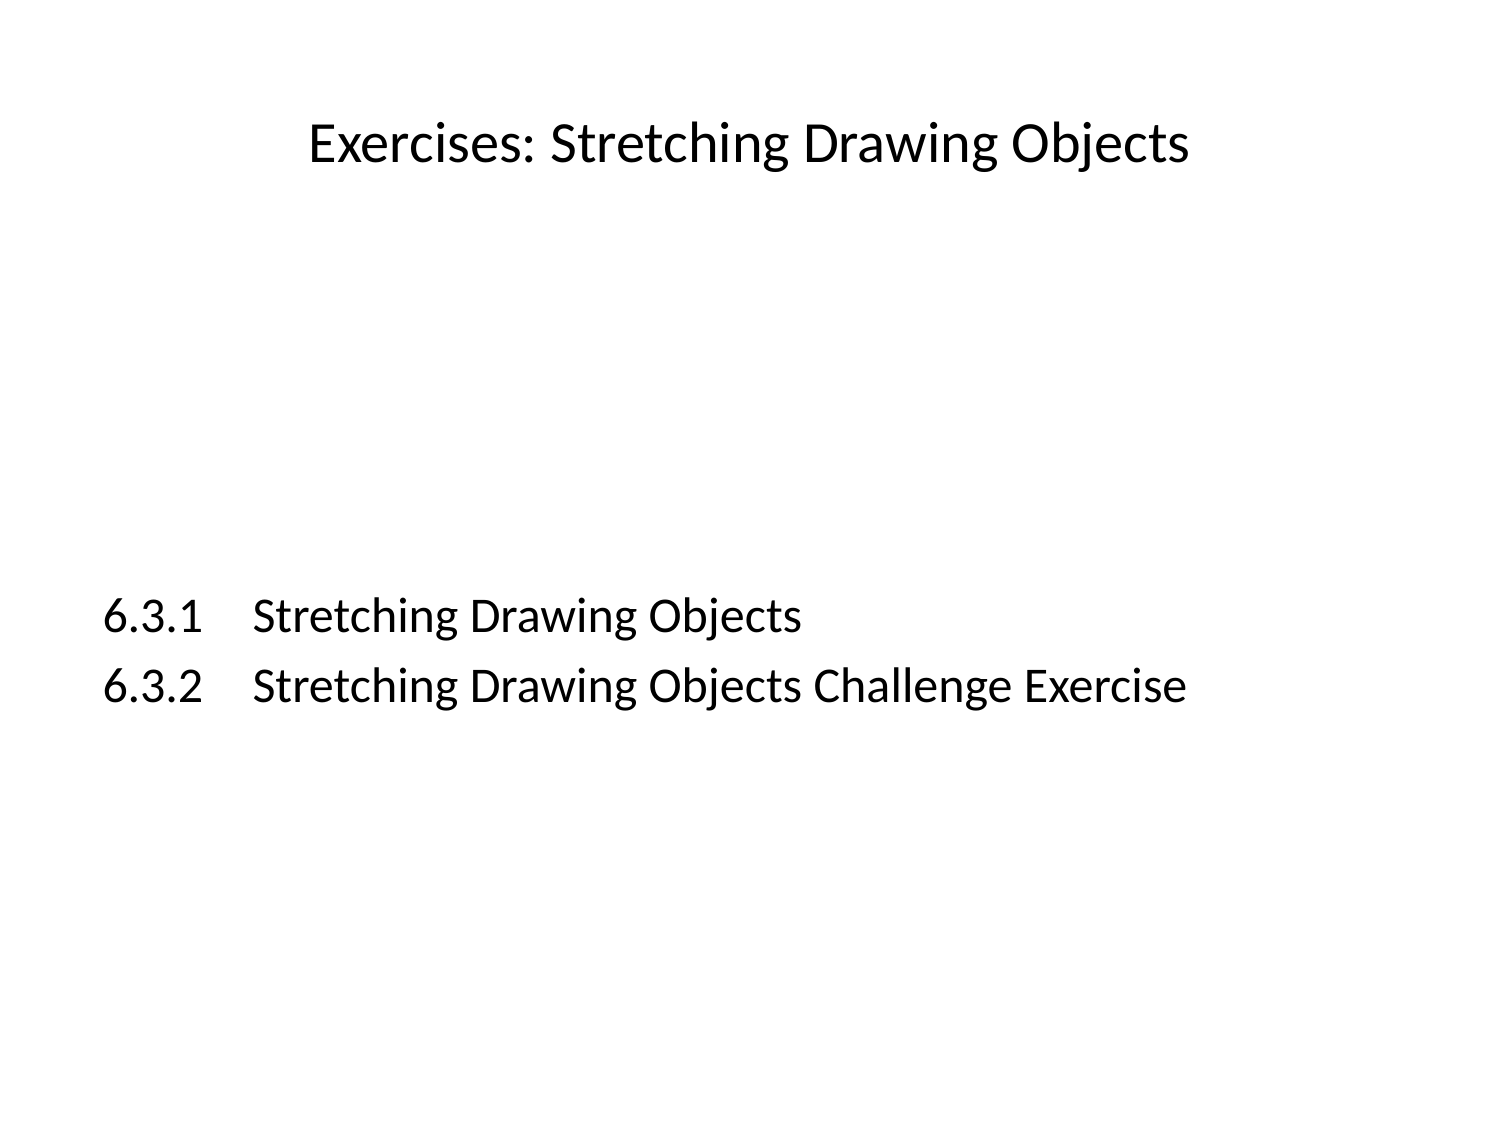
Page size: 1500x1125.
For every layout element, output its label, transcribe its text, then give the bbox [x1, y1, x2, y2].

title Exercises: Stretching Drawing Objects [75, 45, 1425, 233]
list 6.3.1 Stretching Drawing Objects 6.3.2 Stretching Drawing Objects Challenge Exercise [87, 575, 1363, 1025]
